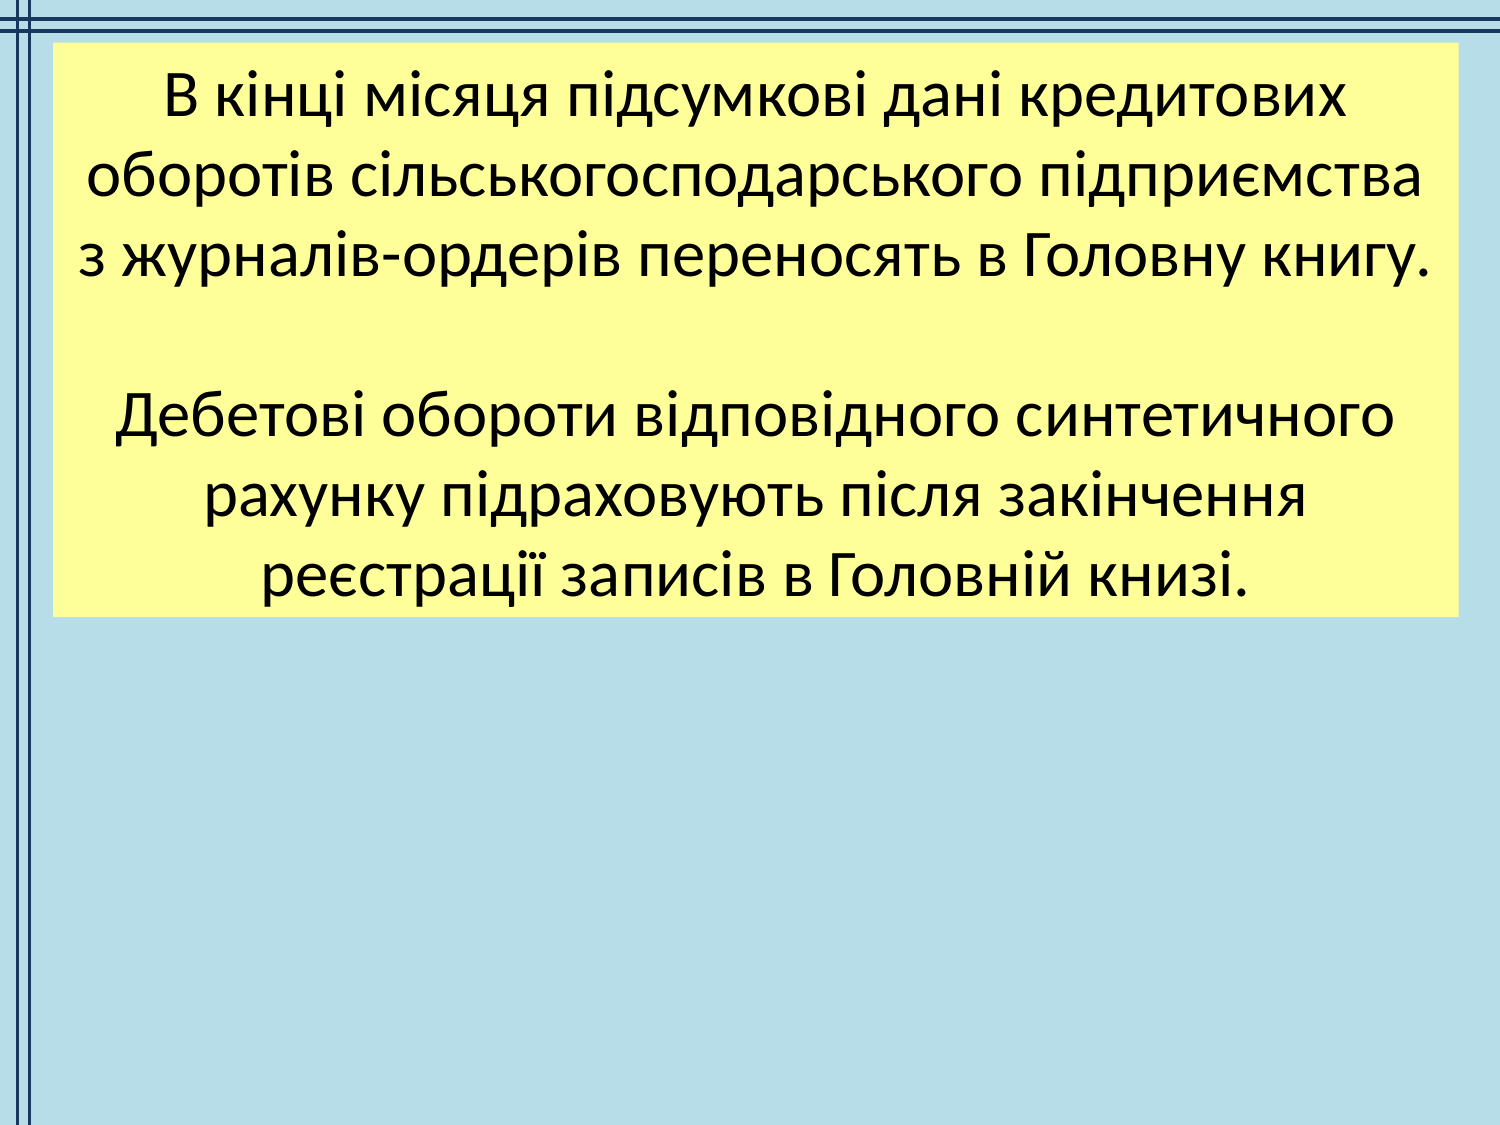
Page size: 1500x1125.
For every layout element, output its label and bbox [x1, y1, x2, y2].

text_box [0, 0, 1500, 1125]
